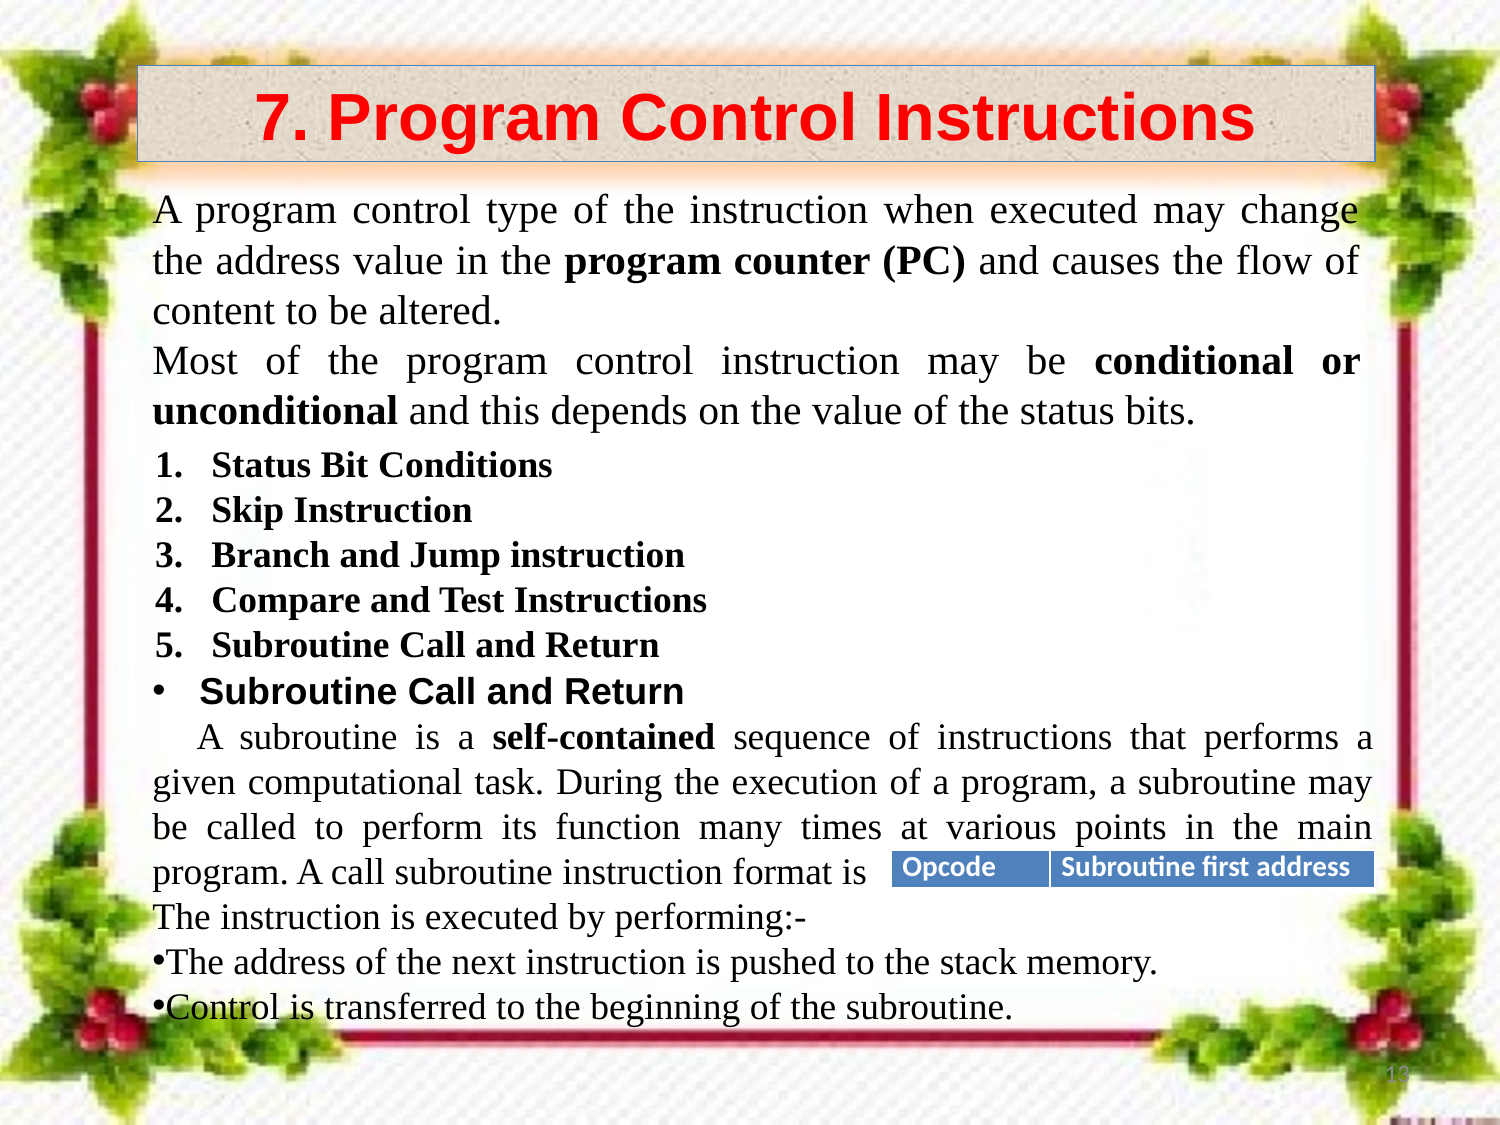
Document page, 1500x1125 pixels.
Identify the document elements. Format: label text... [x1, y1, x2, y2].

picture [0, 0, 1500, 1125]
text_box A program control type of the instruction when executed may change the address value in the program counter (PC) and causes the flow of content to be altered. Most of the program control instruction may be conditional or unconditional and this depends on the value of the status bits. [137, 174, 1375, 440]
slide_number 13 [1074, 1042, 1425, 1103]
text_box 7. Program Control Instructions [137, 65, 1376, 162]
text_box Subroutine Call and Return A subroutine is a self-contained sequence of instructions that performs a given computational task. During the execution of a program, a subroutine may be called to perform its function many times at various points in the main program. A call subroutine instruction format is The instruction is executed by performing:- The address of the next instruction is pushed to the stack memory. Control is transferred to the beginning of the subroutine. [137, 659, 1390, 1035]
text_box Status Bit Conditions Skip Instruction Branch and Jump instruction Compare and Test Instructions Subroutine Call and Return [140, 432, 723, 659]
